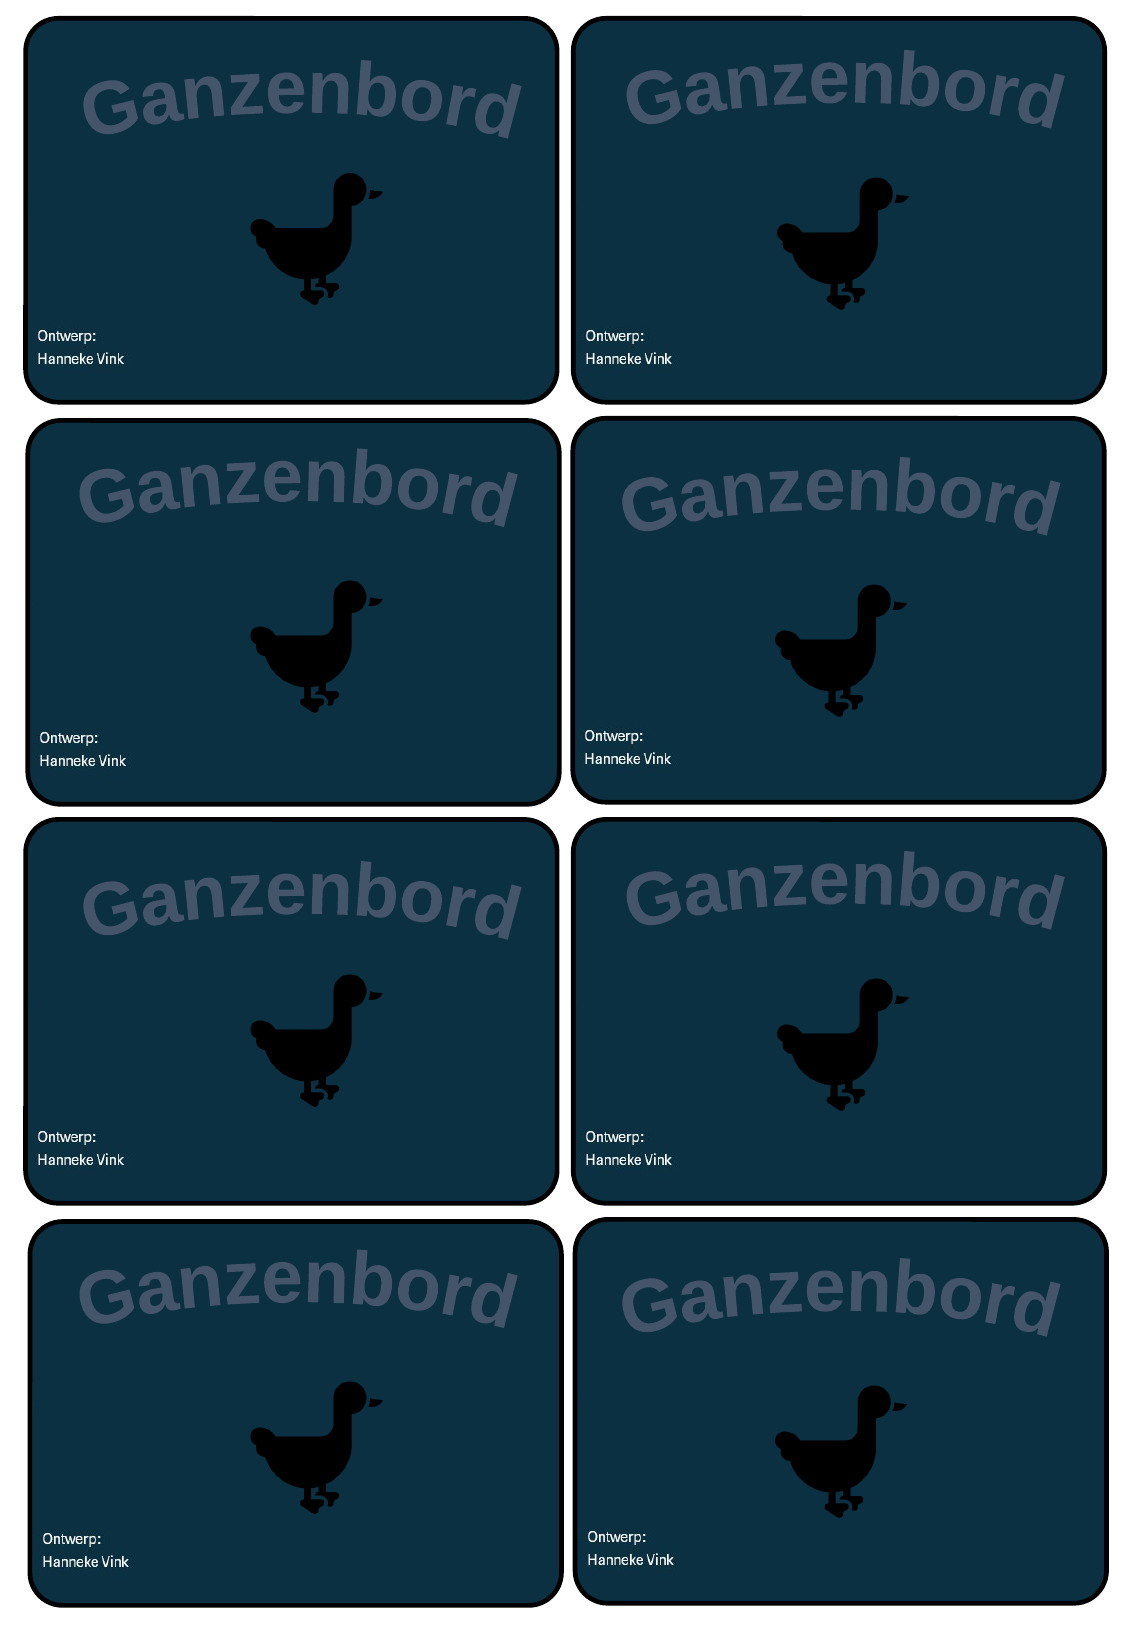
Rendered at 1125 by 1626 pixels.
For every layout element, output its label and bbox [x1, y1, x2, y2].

text_box [26, 419, 561, 806]
picture [755, 155, 931, 332]
text_box [28, 1220, 563, 1607]
picture [755, 956, 931, 1133]
picture [753, 1363, 929, 1540]
picture [753, 562, 929, 739]
text_box [572, 17, 1106, 404]
text_box [573, 1218, 1108, 1605]
text_box [572, 818, 1106, 1205]
picture [228, 151, 405, 328]
text_box [24, 17, 559, 404]
text_box [24, 818, 559, 1205]
picture [228, 558, 405, 735]
text_box [571, 417, 1106, 804]
picture [228, 952, 405, 1129]
picture [228, 1359, 405, 1536]
